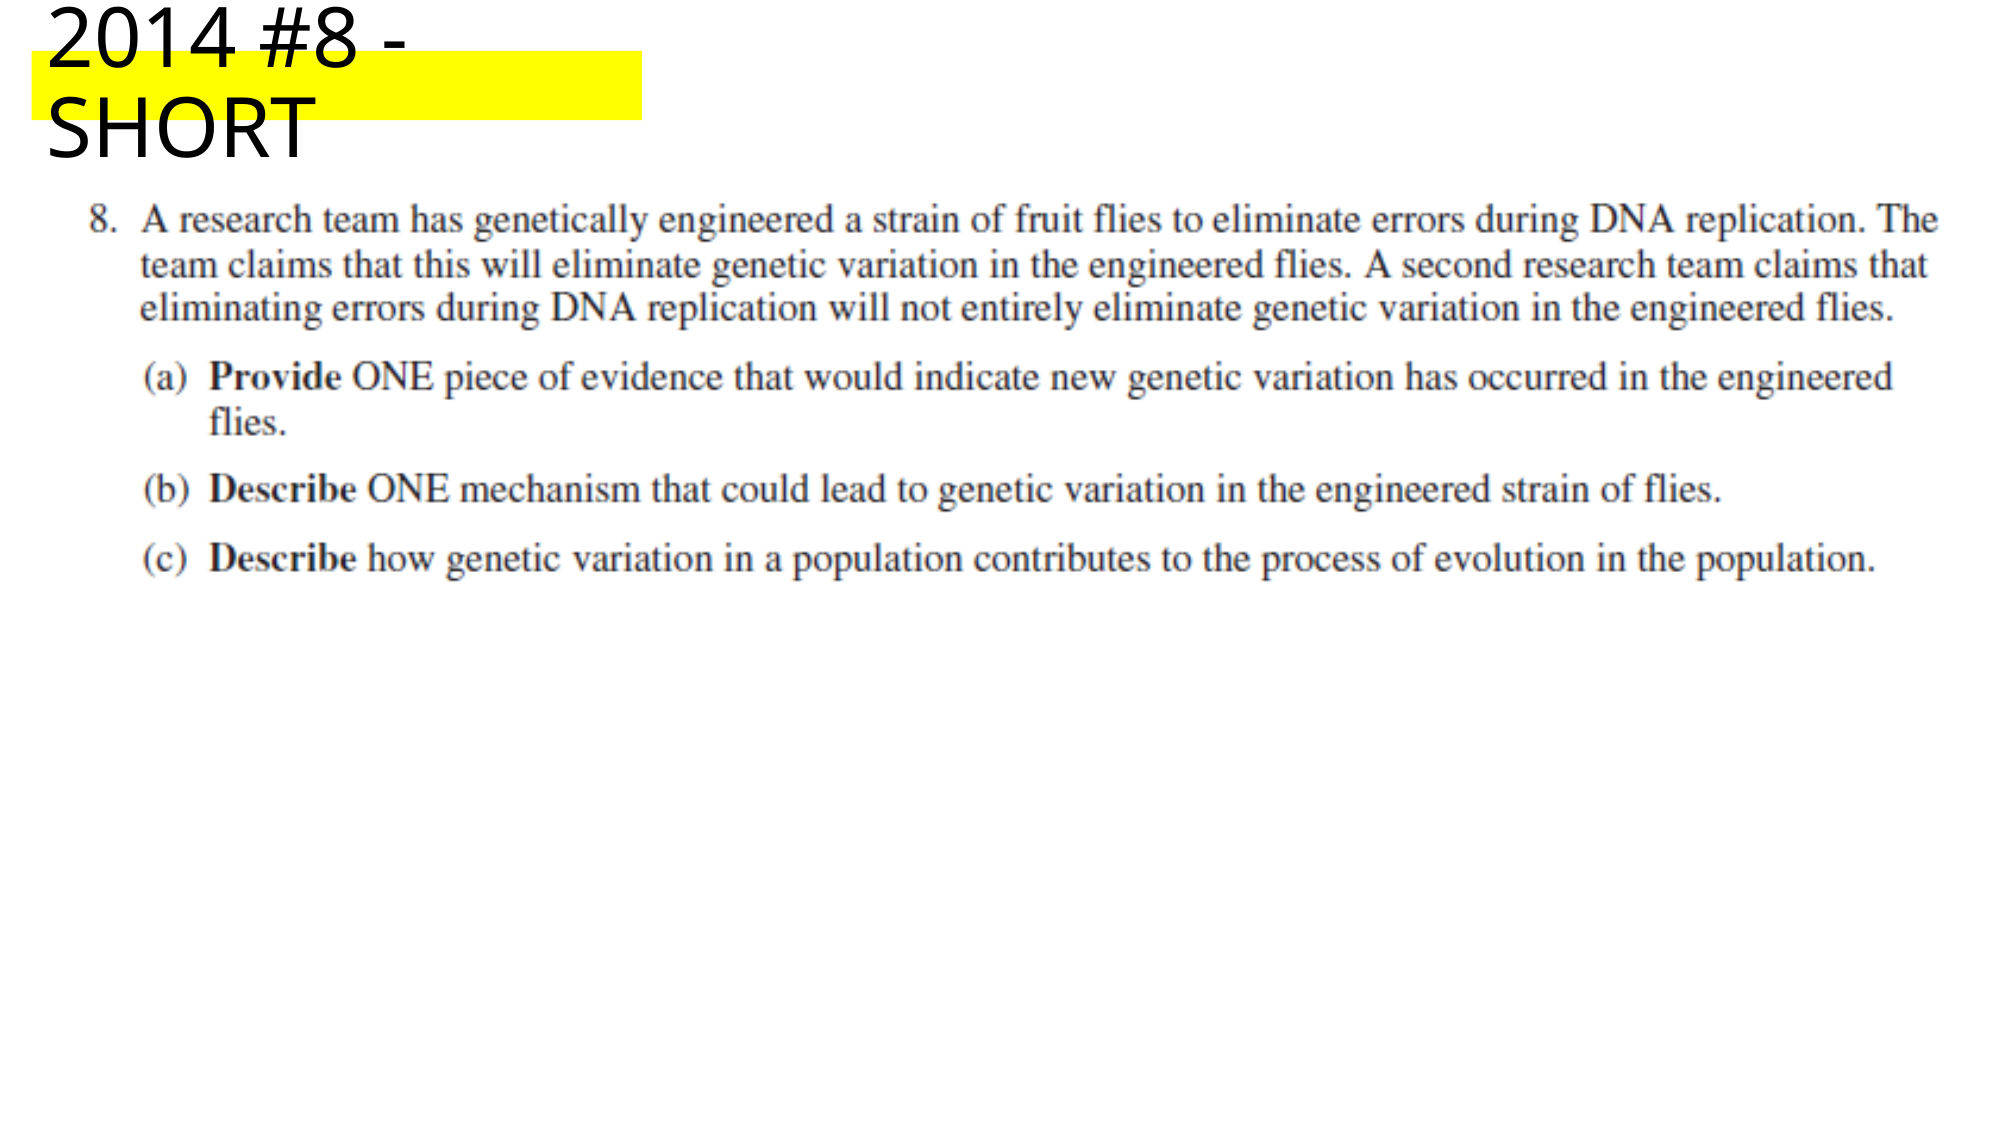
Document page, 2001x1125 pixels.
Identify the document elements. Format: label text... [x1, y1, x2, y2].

picture [67, 178, 1986, 603]
text_box 2014 #8 - SHORT [31, 50, 642, 121]
